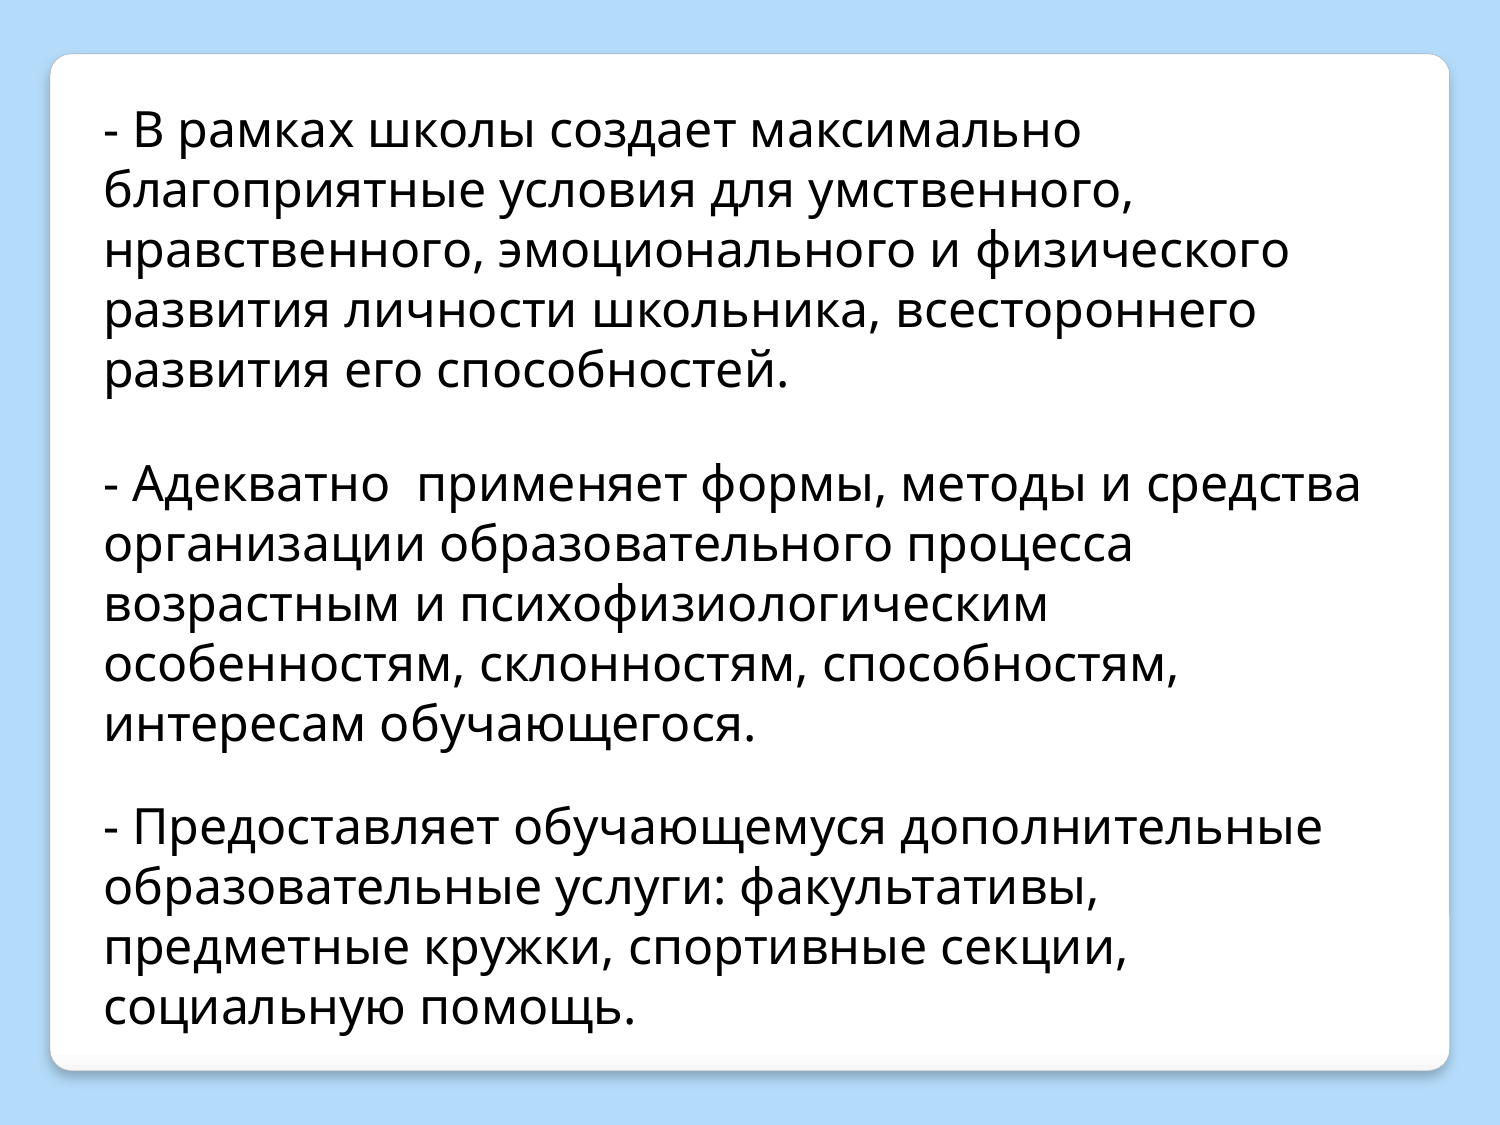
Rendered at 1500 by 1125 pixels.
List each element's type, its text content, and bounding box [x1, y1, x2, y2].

text_box - Предоставляет обучающемуся дополнительные образовательные услуги: факультативы, предметные кружки, спортивные секции, социальную помощь. [88, 786, 1424, 1042]
text_box - В рамках школы создает максимально благоприятные условия для умственного, нравственного, эмоционального и физического развития личности школьника, всестороннего развития его способностей. [88, 90, 1424, 405]
text_box - Адекватно применяет формы, методы и средства организации образовательного процесса возрастным и психофизиологическим особенностям, склонностям, способностям, интересам обучающегося. [88, 444, 1400, 759]
